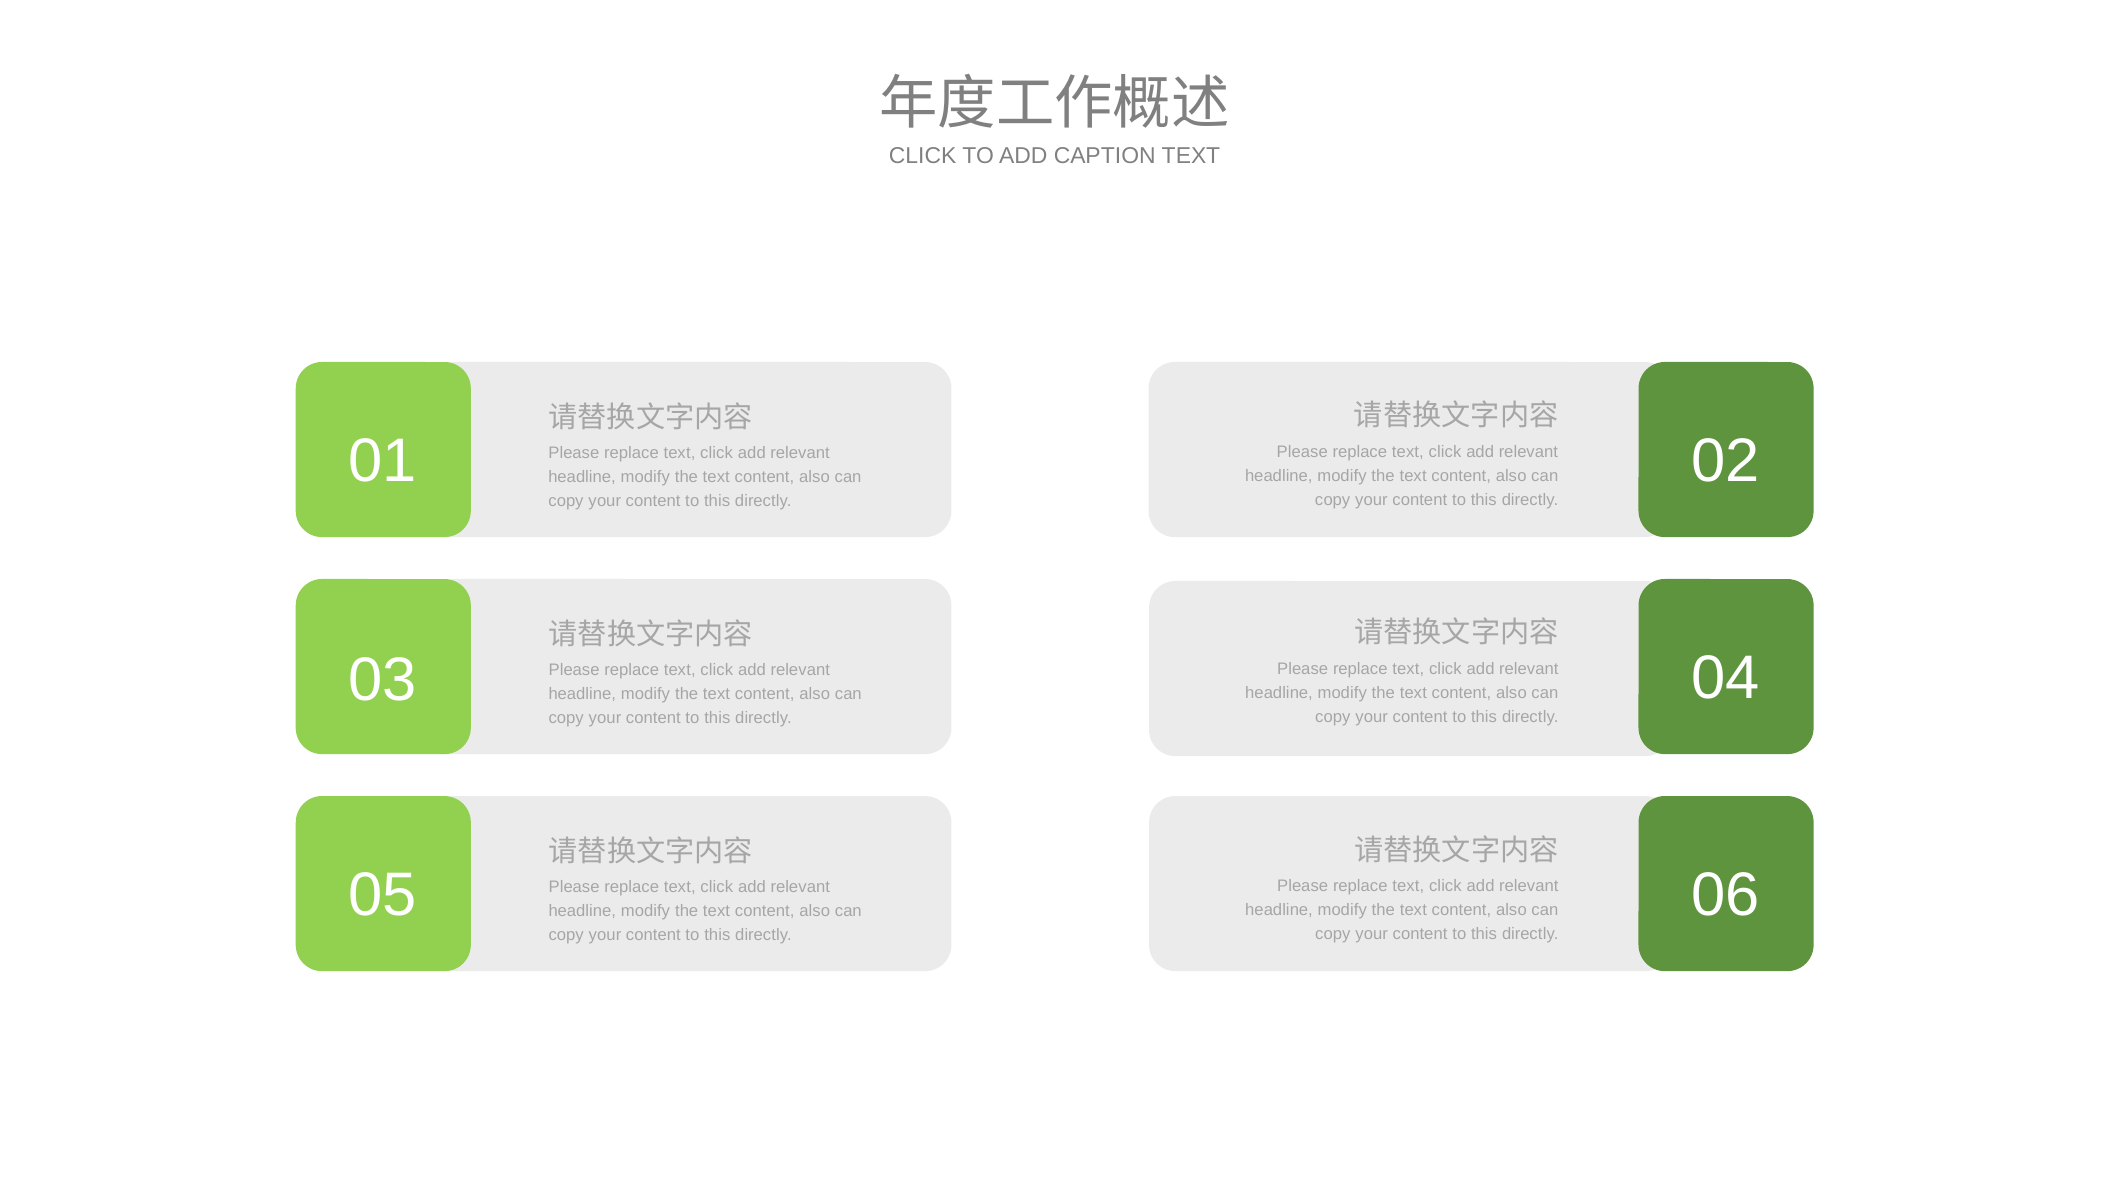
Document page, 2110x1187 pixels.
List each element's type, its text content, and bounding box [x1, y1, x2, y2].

text_box CLICK TO ADD CAPTION TEXT [865, 140, 1245, 168]
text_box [295, 361, 1814, 972]
text_box 年度工作概述 [865, 65, 1245, 136]
